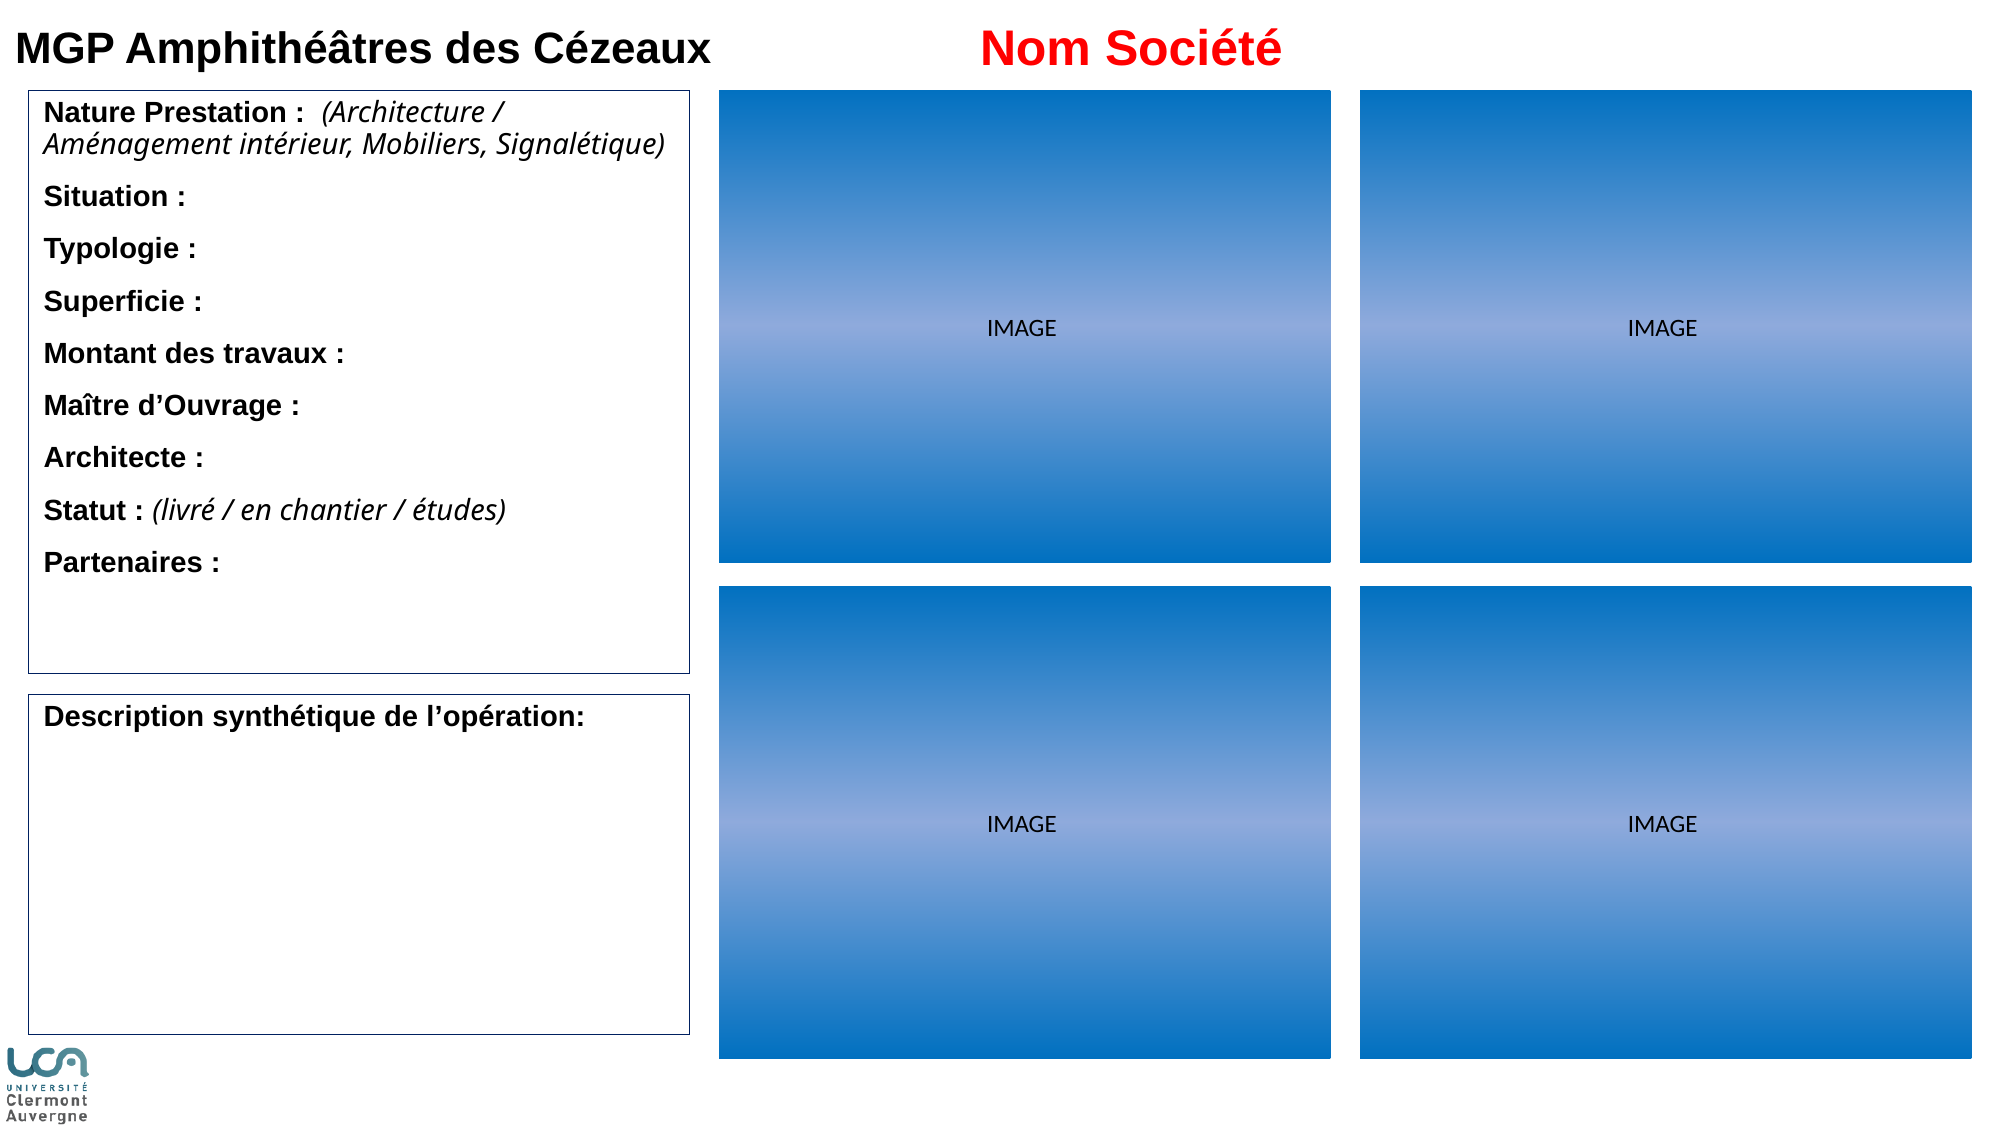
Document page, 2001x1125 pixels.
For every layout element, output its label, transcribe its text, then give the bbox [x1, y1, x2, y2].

title MGP Amphithéâtres des Cézeaux [0, 0, 788, 100]
picture [0, 1042, 92, 1125]
subtitle Nature Prestation : (Architecture / Aménagement intérieur, Mobiliers, Signalétique) Situation : Typologie : Superficie : Montant des travaux : Maître d’Ouvrage : Architecte : Statut : (livré / en chantier / études) Partenaires : [28, 90, 690, 674]
text_box IMAGE [1360, 90, 1972, 563]
text_box Nom Société [964, 0, 1696, 100]
text_box IMAGE [719, 90, 1331, 563]
text_box IMAGE [719, 586, 1331, 1059]
text_box IMAGE [1360, 586, 1972, 1059]
text_box Description synthétique de l’opération: [28, 694, 690, 1035]
